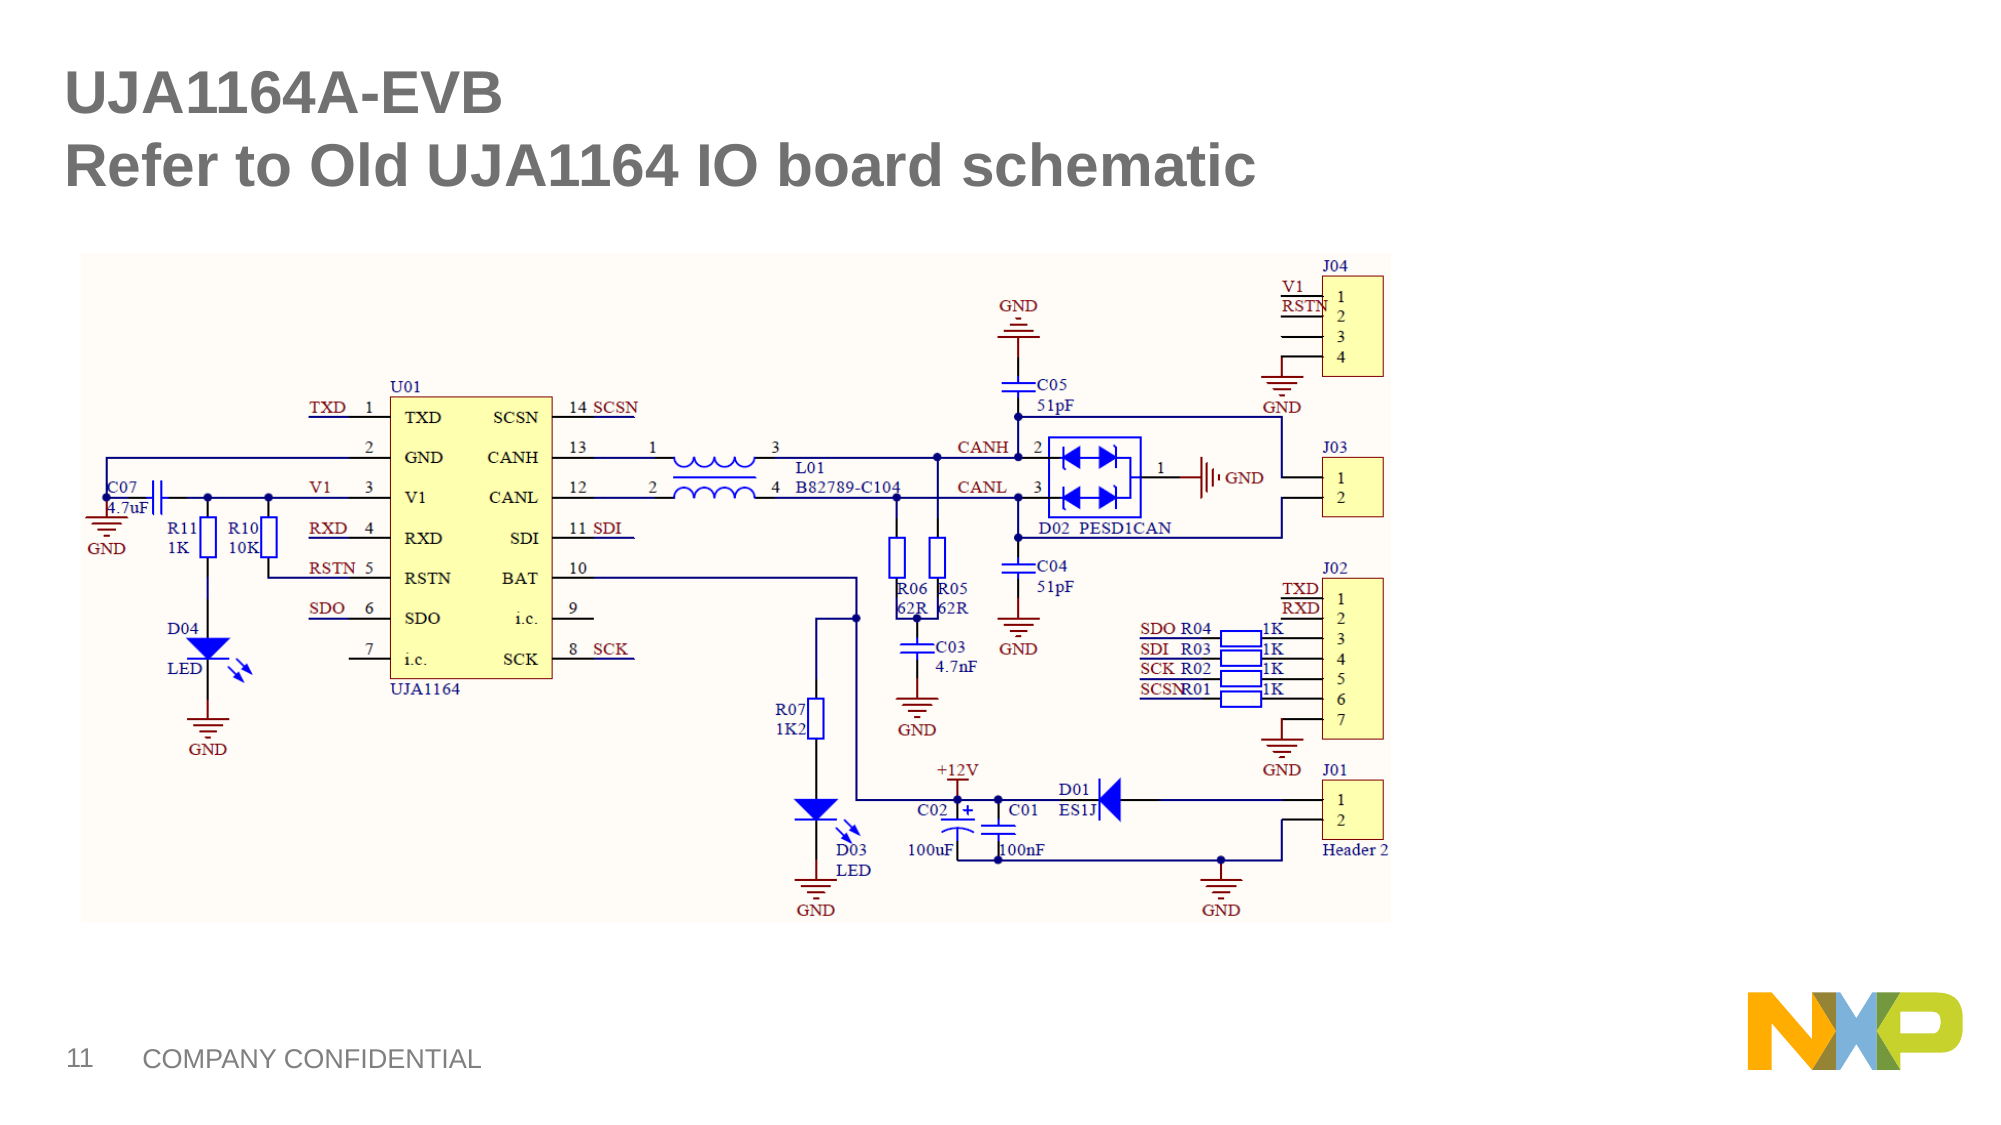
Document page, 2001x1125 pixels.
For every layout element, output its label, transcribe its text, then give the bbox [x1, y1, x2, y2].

picture [81, 252, 1392, 922]
title UJA1164A-EVB Refer to Old UJA1164 IO board schematic [48, 45, 1963, 154]
